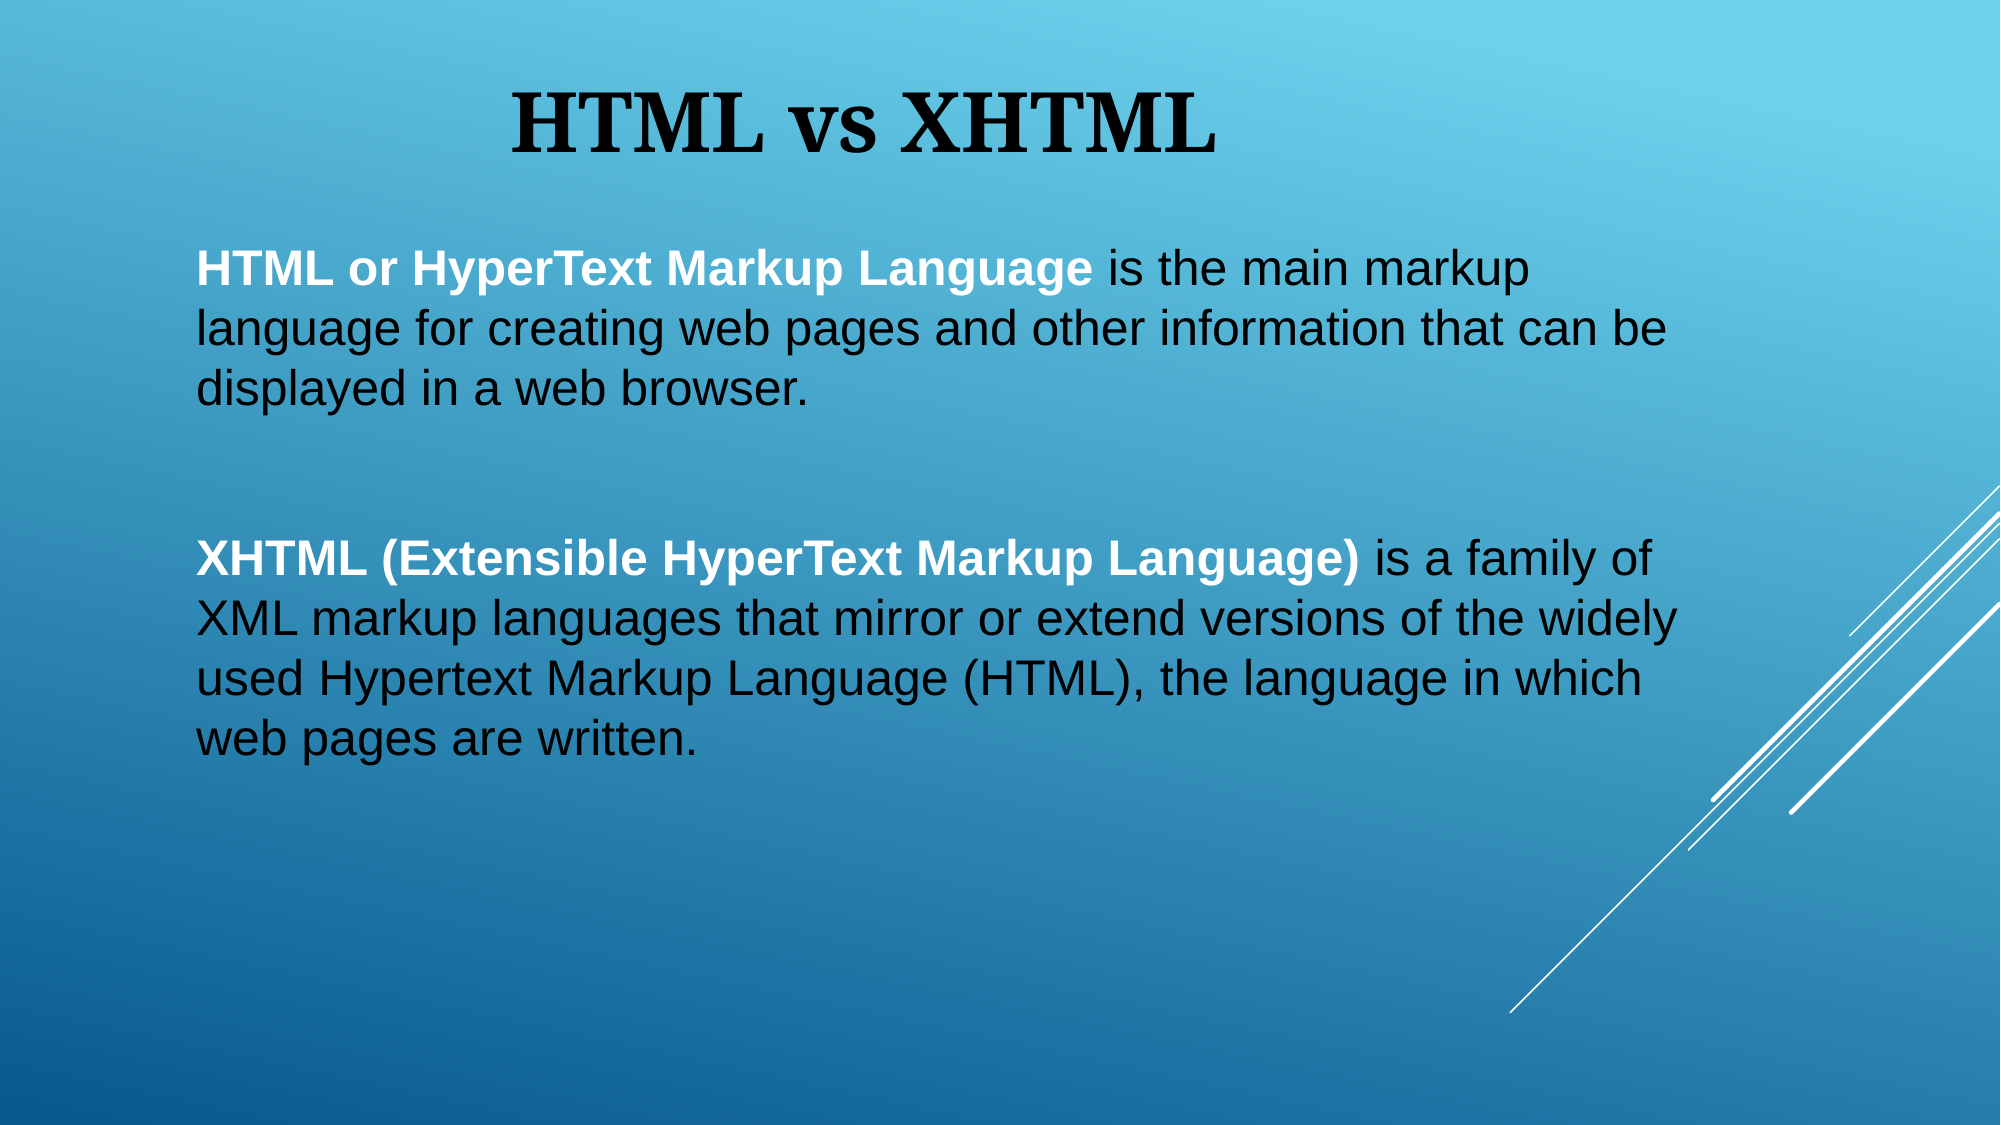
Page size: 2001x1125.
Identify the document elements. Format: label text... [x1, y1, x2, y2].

text_box XHTML (Extensible HyperText Markup Language) is a family of XML markup languages that mirror or extend versions of the widely used Hypertext Markup Language (HTML), the language in which web pages are written. [181, 518, 1744, 773]
text_box HTML vs XHTML [495, 61, 1234, 177]
text_box HTML or HyperText Markup Language is the main markup language for creating web pages and other information that can be displayed in a web browser. [181, 228, 1744, 424]
